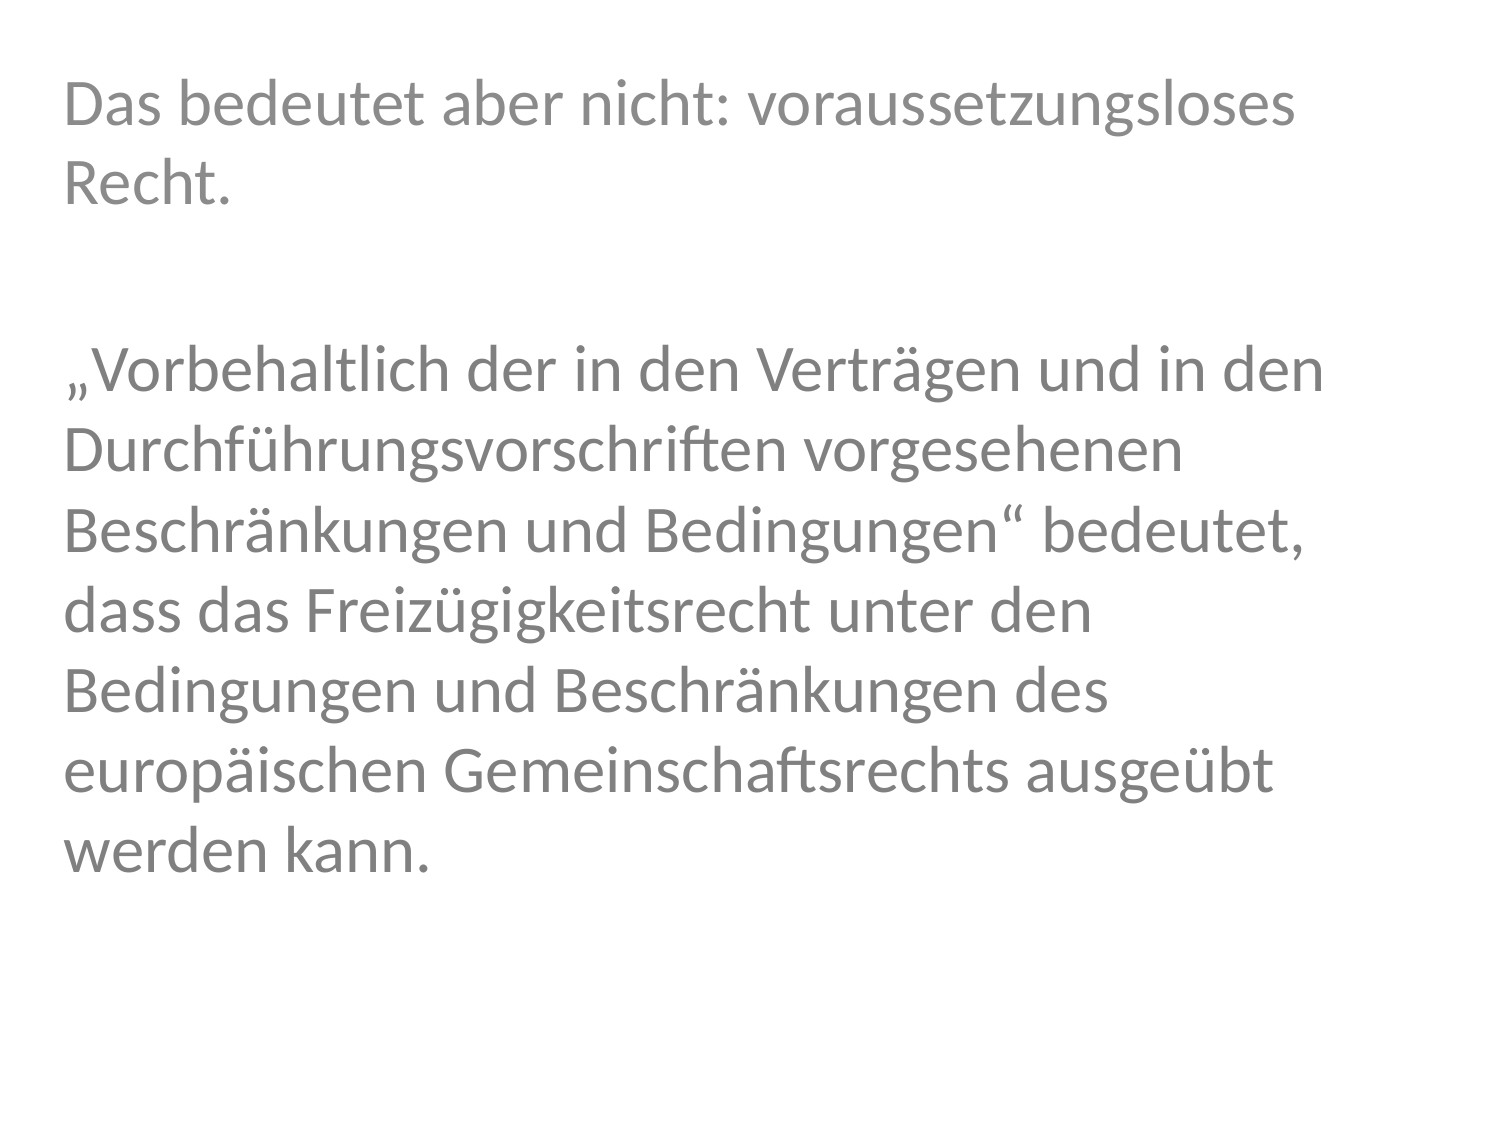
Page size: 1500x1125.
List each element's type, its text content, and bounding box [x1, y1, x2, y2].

subtitle Das bedeutet aber nicht: voraussetzungsloses Recht. „Vorbehaltlich der in den Verträgen und in den Durchführungsvorschriften vorgesehenen Beschränkungen und Bedingungen“ bedeutet, dass das Freizügigkeitsrecht unter den Bedingungen und Beschränkungen des europäischen Gemeinschaftsrechts ausgeübt werden kann. [48, 50, 1446, 1063]
